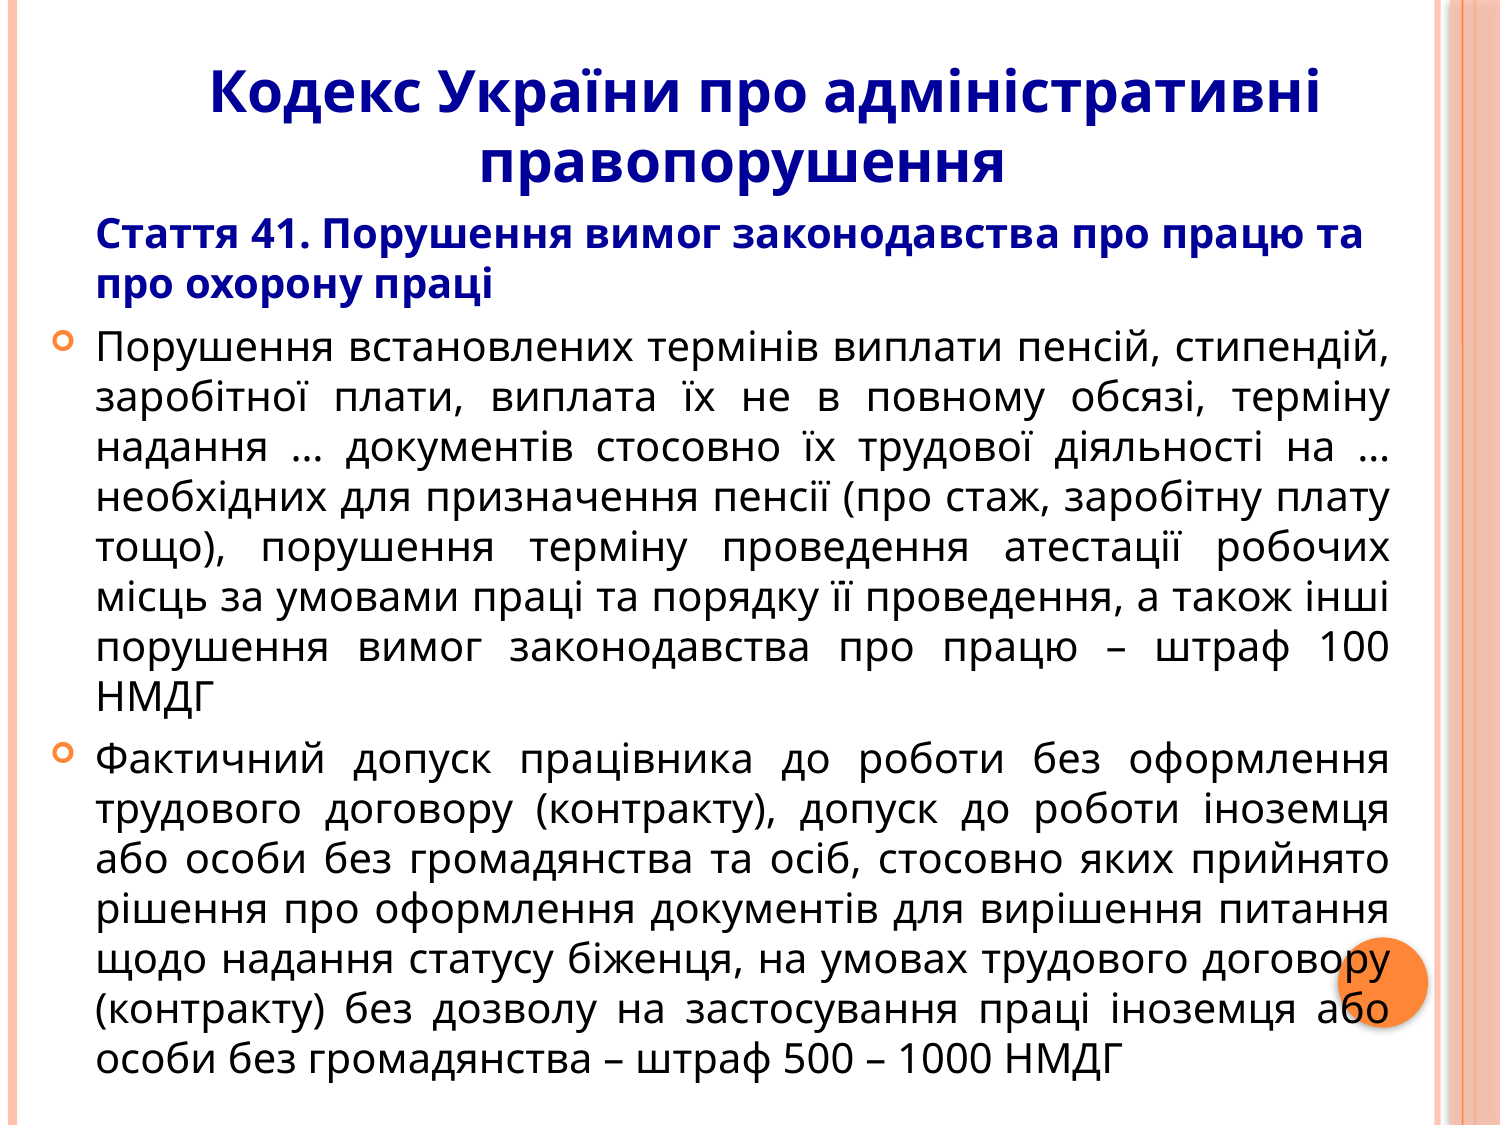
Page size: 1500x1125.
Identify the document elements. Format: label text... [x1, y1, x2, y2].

list Кодекс України про адміністративні правопорушення Стаття 41. Порушення вимог законодавства про працю та про охорону праці Порушення встановлених термінів виплати пенсій, стипендій, заробітної плати, виплата їх не в повному обсязі, терміну надання … документів стосовно їх трудової діяльності на … необхідних для призначення пенсії (про стаж, заробітну плату тощо), порушення терміну проведення атестації робочих місць за умовами праці та порядку її проведення, а також інші порушення вимог законодавства про працю – штраф 100 НМДГ Фактичний допуск працівника до роботи без оформлення трудового договору (контракту), допуск до роботи іноземця або особи без громадянства та осіб, стосовно яких прийнято рішення про оформлення документів для вирішення питання щодо надання статусу біженця, на умовах трудового договору (контракту) без дозволу на застосування праці іноземця або особи без громадянства – штраф 500 – 1000 НМДГ [34, 46, 1406, 1067]
